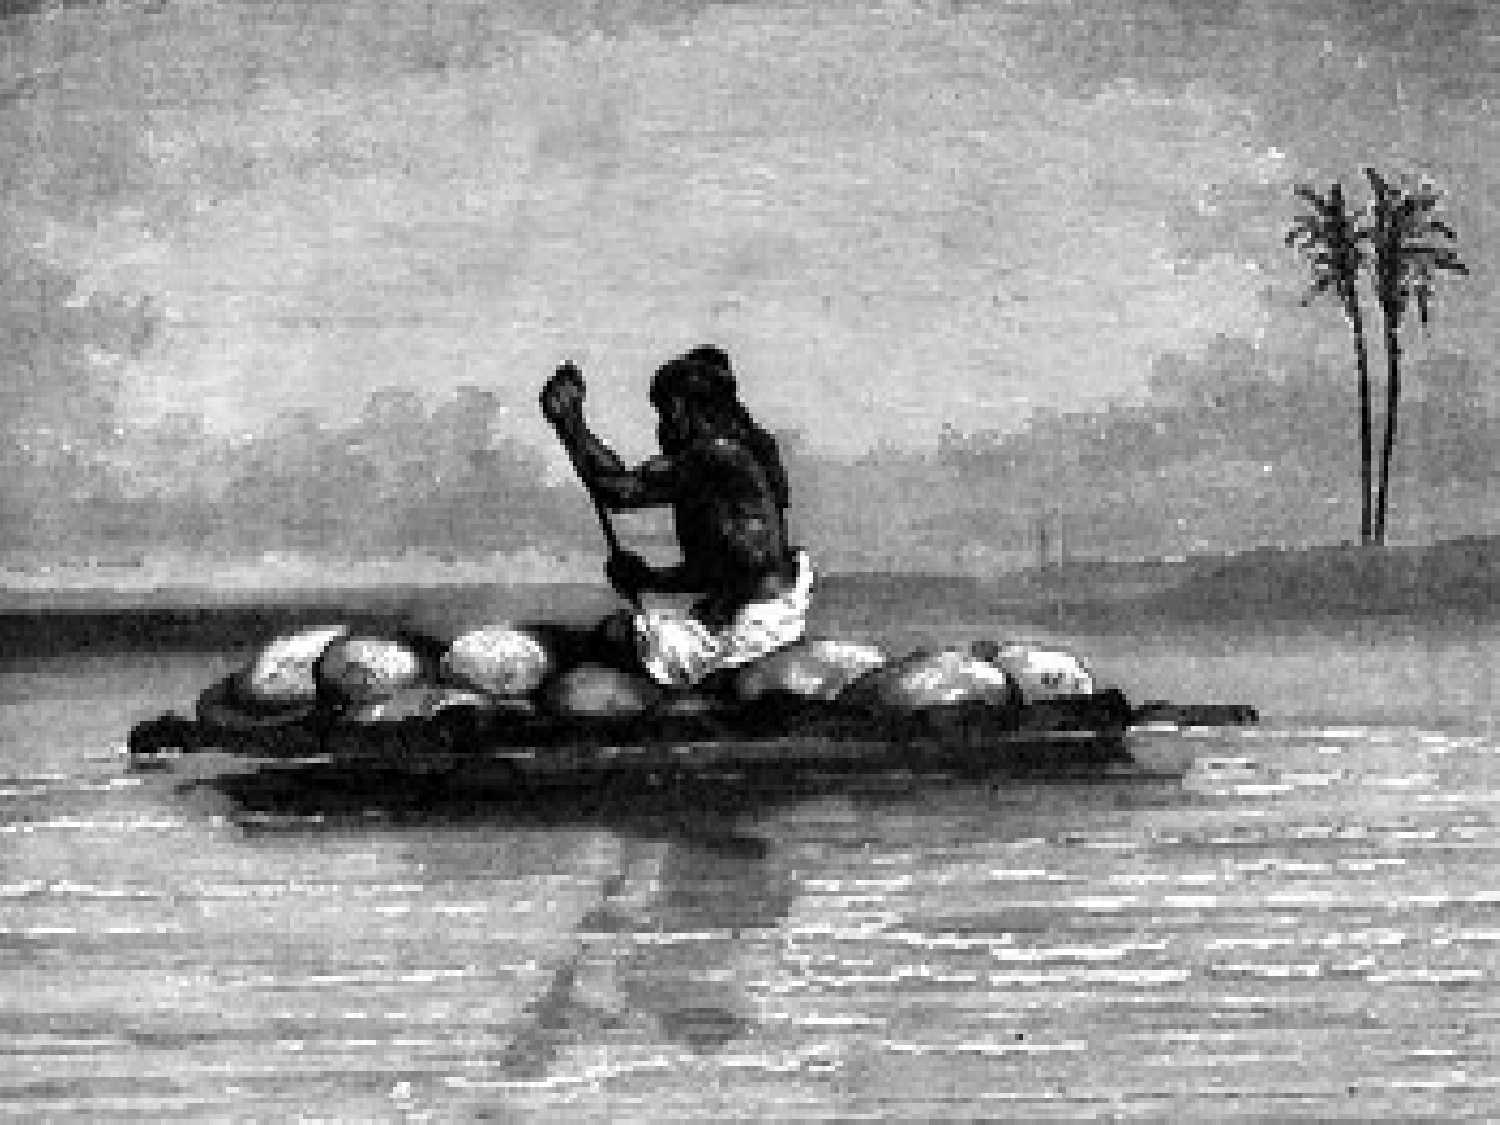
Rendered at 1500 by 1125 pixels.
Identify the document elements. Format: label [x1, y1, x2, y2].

list [0, 0, 1500, 1125]
